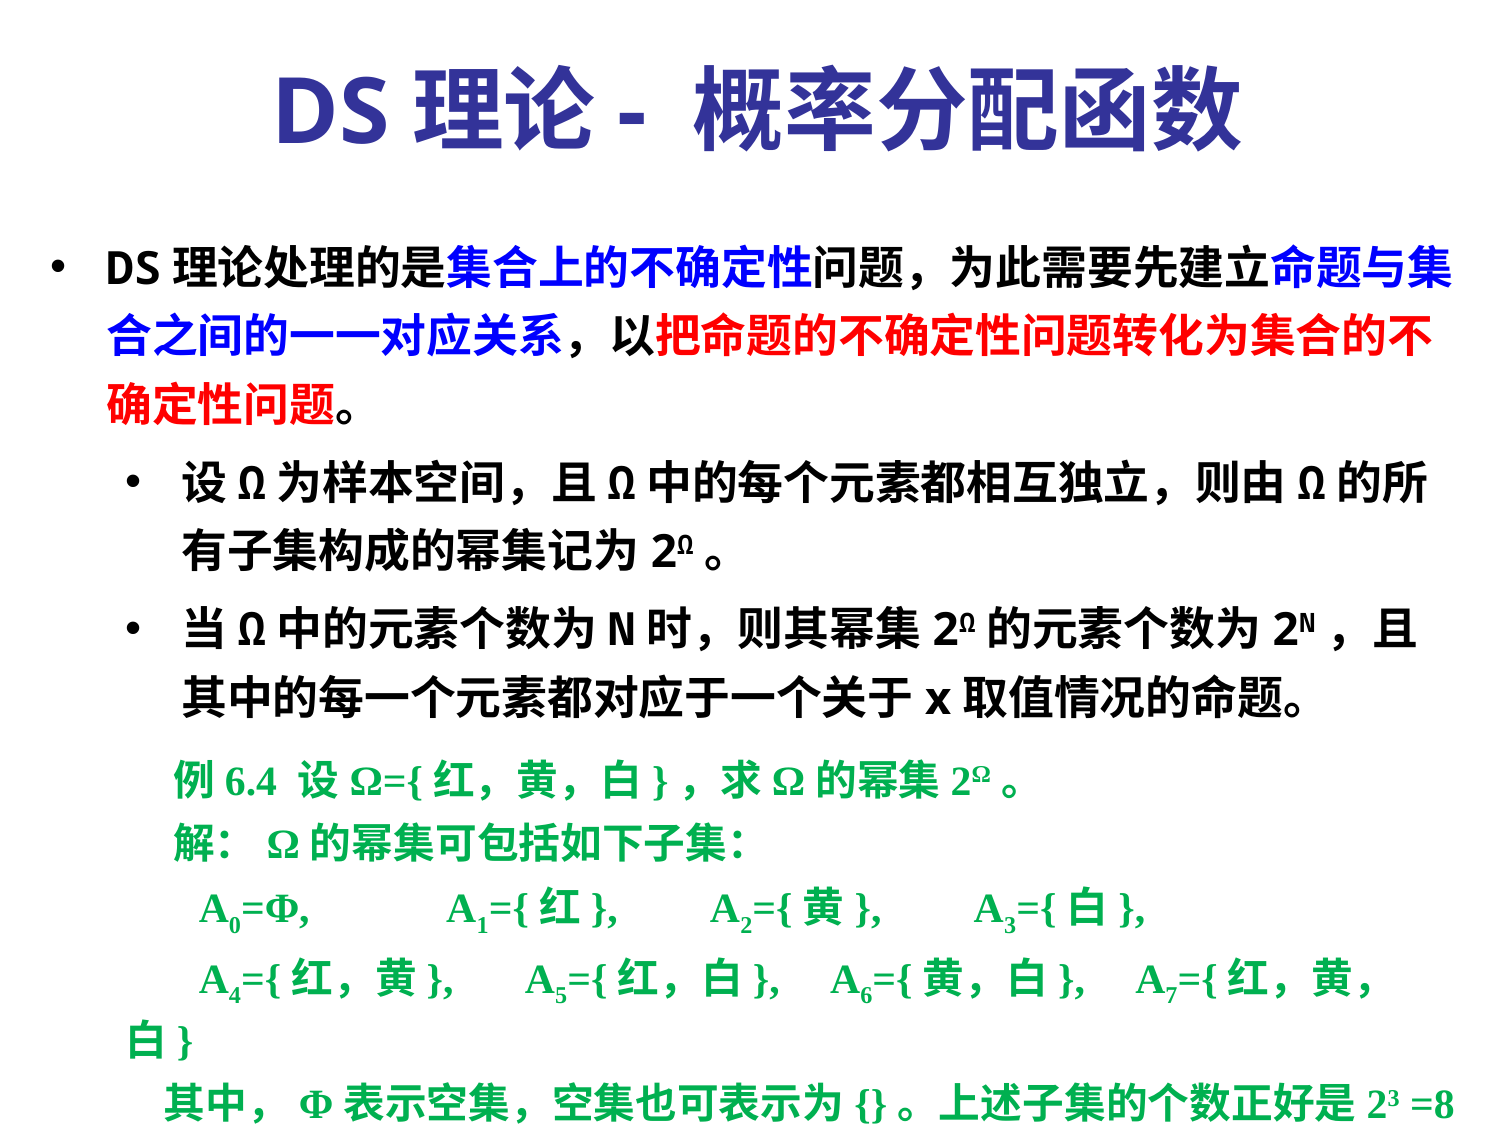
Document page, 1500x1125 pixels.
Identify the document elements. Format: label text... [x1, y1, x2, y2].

text_box DS理论处理的是集合上的不确定性问题，为此需要先建立命题与集合之间的一一对应关系，以把命题的不确定性问题转化为集合的不确定性问题。 设Ω为样本空间，且Ω中的每个元素都相互独立，则由Ω的所有子集构成的幂集记为2Ω。 当Ω中的元素个数为N时，则其幂集2Ω的元素个数为2N，且其中的每一个元素都对应于一个关于x取值情况的命题。 例6.4 设Ω={红，黄，白}，求Ω的幂集2Ω。 解：Ω的幂集可包括如下子集： A0=Φ, A1={红}, A2={黄}, A3={白}, A4={红，黄}, A5={红，白}, A6={黄，白}, A7={红，黄，白} 其中，Φ表示空集，空集也可表示为{}。上述子集的个数正好是23 =8 [35, 217, 1477, 1125]
title DS理论- 概率分配函数 [82, 30, 1433, 183]
